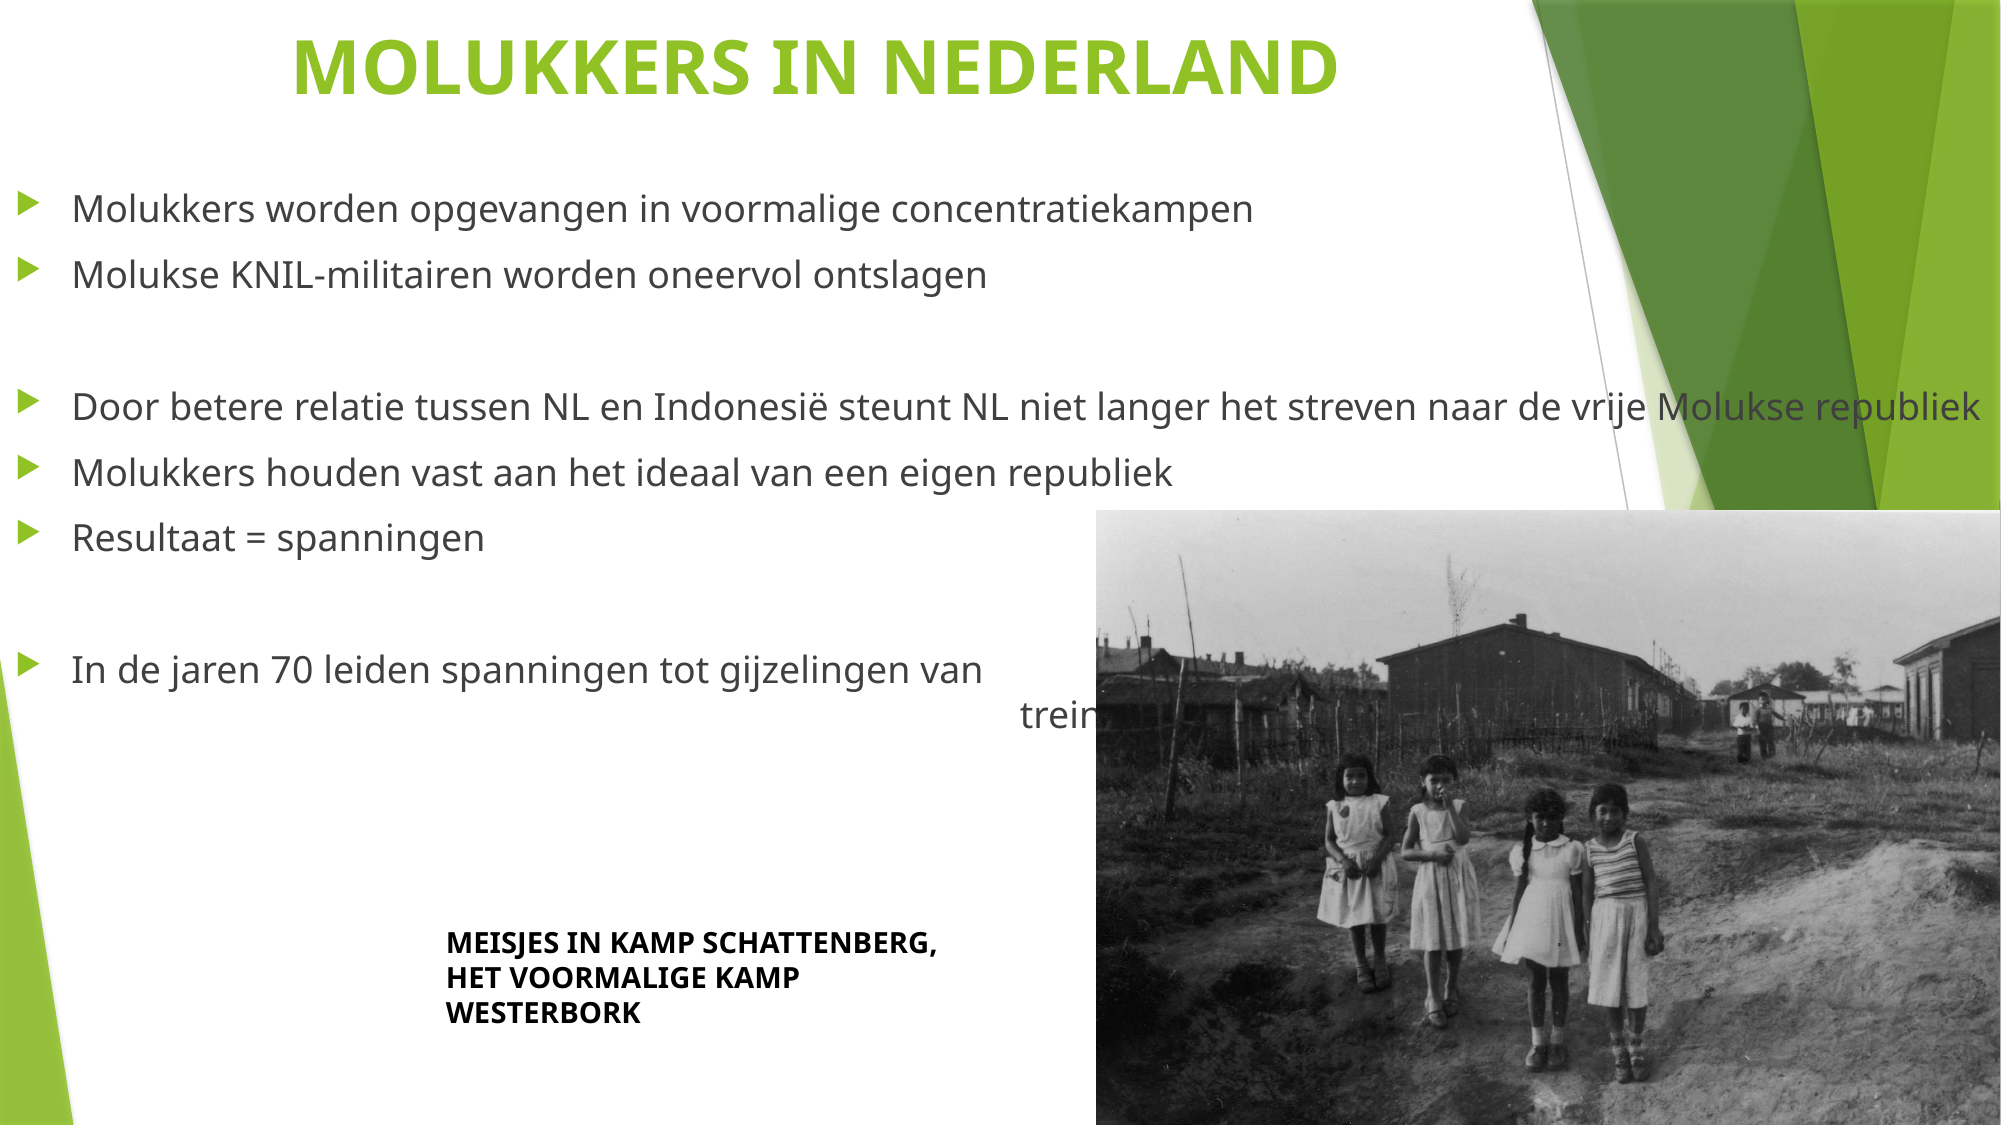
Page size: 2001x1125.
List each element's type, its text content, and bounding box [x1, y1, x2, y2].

picture [1095, 510, 2000, 1125]
text_box MEISJES IN KAMP SCHATTENBERG, HET VOORMALIGE KAMP WESTERBORK [430, 917, 1006, 1037]
list Molukkers worden opgevangen in voormalige concentratiekampen Molukse KNIL-militairen worden oneervol ontslagen Door betere relatie tussen NL en Indonesië steunt NL niet langer het streven naar de vrije Molukse republiek Molukkers houden vast aan het ideaal van een eigen republiek Resultaat = spanningen In de jaren 70 leiden spanningen tot gijzelingen van treinen en scholen in NL door Molukse jongeren [0, 177, 2000, 1125]
title MOLUKKERS IN NEDERLAND [111, 12, 1522, 156]
